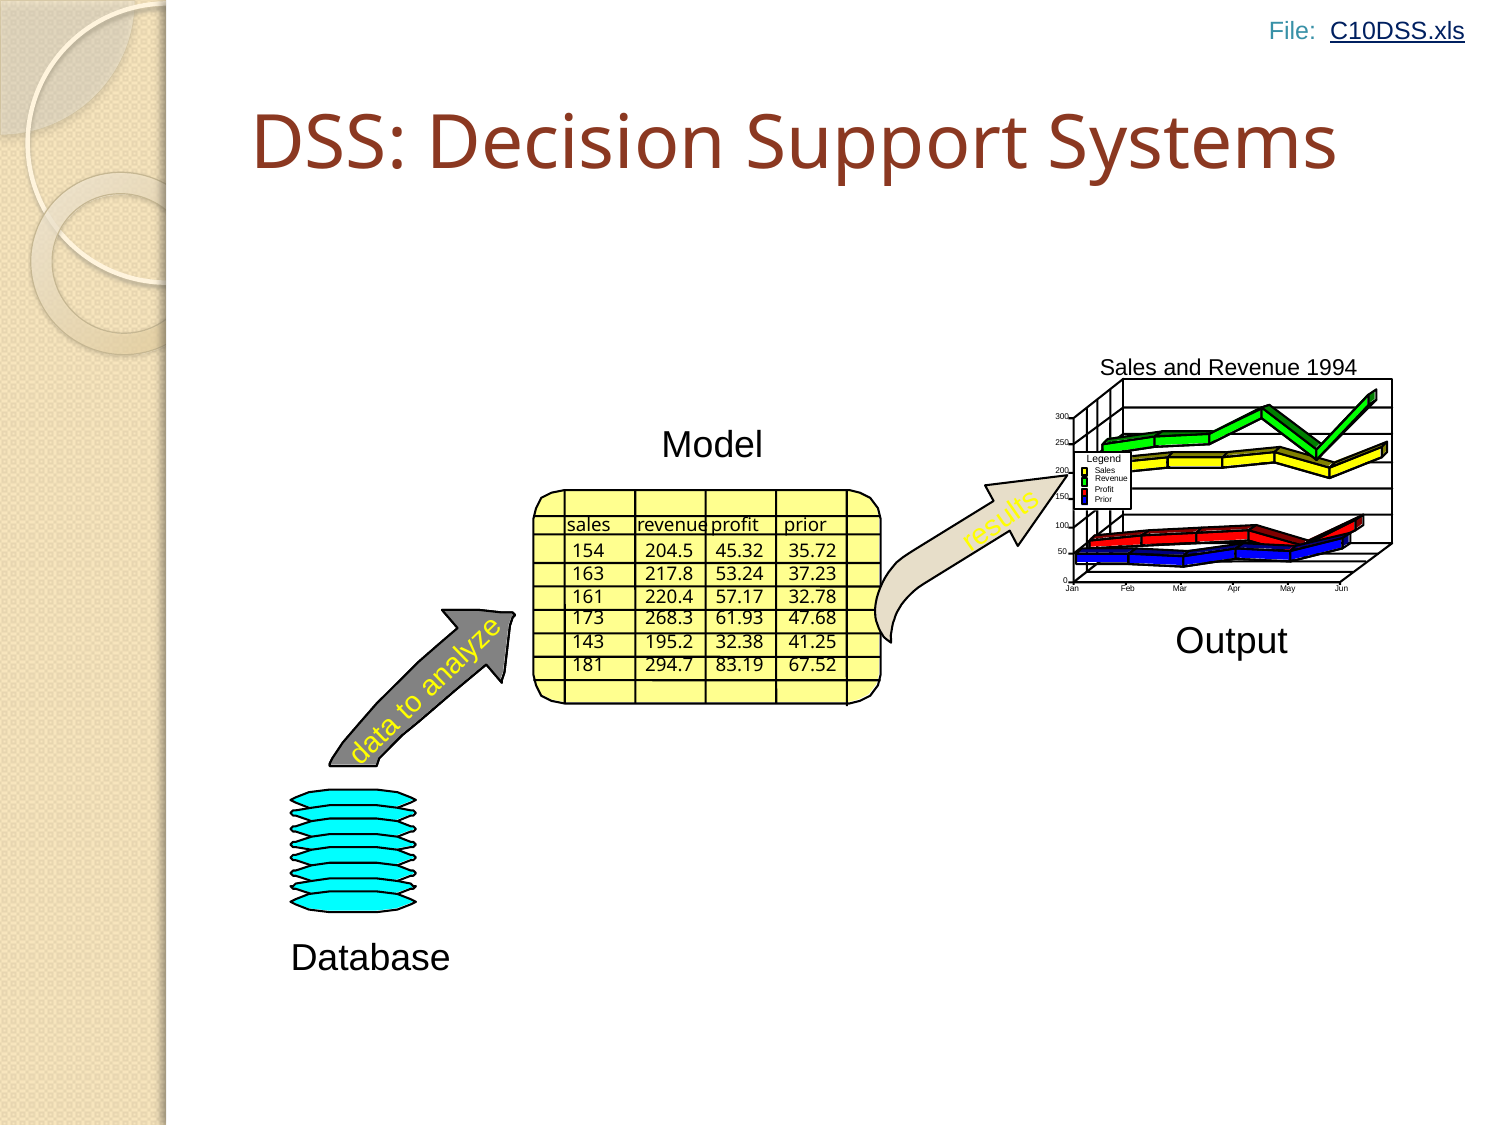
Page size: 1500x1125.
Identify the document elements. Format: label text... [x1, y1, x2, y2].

text_box [1248, 525, 1307, 544]
text_box 100 [1040, 515, 1085, 536]
text_box results [937, 464, 1062, 573]
text_box [533, 517, 551, 534]
text_box [1083, 554, 1378, 583]
text_box [1154, 431, 1209, 437]
text_box [1077, 554, 1128, 564]
text_box [1252, 419, 1266, 424]
text_box 163 [556, 554, 620, 577]
text_box [1274, 453, 1329, 477]
text_box [1128, 548, 1187, 557]
text_box [1073, 471, 1079, 510]
text_box [1274, 407, 1354, 420]
text_box [847, 490, 880, 516]
text_box [1275, 521, 1345, 539]
text_box [1128, 554, 1183, 566]
text_box [1087, 525, 1097, 542]
text_box [1316, 401, 1376, 460]
text_box [533, 563, 556, 586]
text_box [847, 681, 880, 704]
text_box data to analyze [323, 591, 524, 787]
text_box [1222, 447, 1277, 458]
text_box [1309, 433, 1329, 442]
text_box [1014, 527, 1032, 547]
text_box [1342, 532, 1351, 549]
text_box Apr [1212, 577, 1256, 598]
text_box [1098, 524, 1109, 533]
text_box [1235, 543, 1294, 552]
text_box [1329, 543, 1393, 554]
text_box [847, 517, 881, 534]
text_box [1123, 378, 1393, 407]
text_box profit [695, 504, 768, 530]
text_box [842, 517, 846, 530]
text_box 204.5 [630, 530, 700, 554]
text_box 50 [1042, 541, 1083, 562]
text_box Database [275, 925, 466, 986]
text_box 37.23 [773, 554, 852, 577]
text_box [1222, 453, 1274, 467]
text_box [533, 657, 556, 680]
text_box Mar [1157, 577, 1203, 598]
text_box 181 [556, 645, 620, 683]
text_box 154 [556, 530, 620, 554]
text_box [1137, 458, 1167, 470]
text_box [1196, 525, 1253, 533]
text_box Jun [1319, 577, 1364, 598]
text_box 47.68 [773, 598, 852, 621]
text_box 41.25 [773, 621, 852, 645]
text_box 161 [556, 577, 620, 598]
text_box [290, 805, 416, 821]
text_box [1248, 531, 1295, 545]
text_box [620, 634, 630, 656]
text_box [1363, 462, 1393, 466]
text_box [1167, 458, 1222, 467]
text_box Profit [1079, 478, 1130, 499]
text_box [1111, 514, 1360, 533]
text_box [329, 760, 338, 767]
text_box 294.7 [630, 645, 700, 683]
text_box [1345, 408, 1393, 433]
text_box 250 [1040, 431, 1085, 452]
text_box [534, 681, 564, 704]
text_box [1355, 514, 1364, 531]
text_box [636, 683, 705, 704]
text_box sales [551, 504, 622, 543]
text_box [1073, 511, 1086, 517]
text_box [1102, 431, 1159, 445]
text_box [706, 490, 776, 504]
text_box 0 [1048, 569, 1083, 590]
text_box [1291, 413, 1348, 433]
text_box Prior [1079, 489, 1128, 510]
text_box [1178, 463, 1393, 488]
text_box 32.78 [773, 577, 852, 598]
text_box [1351, 515, 1393, 543]
text_box [290, 818, 416, 837]
text_box [1141, 527, 1200, 536]
text_box [1235, 549, 1290, 561]
text_box Sales and Revenue 1994 [1084, 345, 1373, 388]
text_box revenue [622, 504, 695, 543]
text_box [290, 834, 416, 850]
text_box [1285, 446, 1307, 454]
text_box [1073, 408, 1086, 434]
text_box [1290, 533, 1347, 551]
text_box [533, 587, 556, 609]
text_box [1234, 423, 1279, 433]
text_box [620, 610, 630, 633]
text_box [1329, 448, 1381, 478]
text_box [1137, 433, 1296, 454]
text_box [1154, 434, 1209, 446]
text_box [852, 587, 880, 609]
text_box Output [1160, 608, 1303, 669]
text_box [1128, 543, 1235, 550]
text_box [852, 657, 881, 680]
text_box [533, 634, 556, 656]
text_box [1321, 434, 1393, 462]
text_box [290, 891, 416, 913]
text_box [620, 587, 630, 609]
text_box 61.93 [700, 598, 773, 621]
text_box [852, 634, 881, 656]
text_box [565, 490, 635, 504]
text_box 32.38 [700, 621, 773, 645]
text_box 35.72 [773, 530, 852, 554]
text_box [1098, 524, 1110, 534]
text_box [1087, 426, 1097, 443]
text_box May [1264, 577, 1311, 598]
text_box [1193, 489, 1393, 514]
text_box [1316, 395, 1368, 457]
text_box [985, 482, 1006, 494]
text_box [1209, 410, 1261, 444]
text_box [1111, 407, 1258, 437]
text_box [852, 610, 880, 633]
text_box [875, 535, 958, 643]
text_box [1261, 404, 1321, 449]
text_box [290, 789, 416, 808]
text_box [1274, 446, 1333, 468]
text_box [1183, 543, 1240, 557]
text_box [620, 563, 630, 586]
text_box [1364, 514, 1393, 519]
text_box [1337, 433, 1393, 441]
text_box 150 [1055, 486, 1073, 507]
text_box [1261, 408, 1316, 459]
text_box [290, 847, 416, 865]
text_box [565, 681, 635, 704]
text_box 67.52 [773, 645, 852, 683]
text_box [1322, 521, 1355, 538]
text_box [1196, 531, 1248, 543]
text_box [1128, 489, 1132, 510]
text_box [777, 683, 846, 704]
text_box [482, 644, 508, 683]
text_box [1368, 389, 1377, 405]
title DSS: Decision Support Systems [235, 45, 1466, 233]
text_box [1167, 452, 1225, 458]
text_box [1043, 475, 1068, 495]
text_box 217.8 [630, 554, 700, 577]
text_box Sales [1079, 460, 1131, 468]
text_box 57.17 [700, 577, 773, 598]
text_box 200 [1040, 460, 1073, 481]
text_box 173 [556, 598, 620, 621]
text_box File: C10DSS.xls [1253, 7, 1481, 53]
text_box [1098, 417, 1110, 442]
text_box Legend [1071, 445, 1137, 471]
text_box [1329, 442, 1384, 468]
text_box Feb [1105, 577, 1151, 598]
text_box [636, 490, 705, 504]
text_box prior [768, 504, 842, 530]
text_box 195.2 [630, 621, 700, 645]
text_box [1090, 530, 1146, 541]
text_box [620, 543, 630, 562]
text_box [852, 535, 881, 563]
text_box [777, 490, 846, 516]
text_box 143 [556, 621, 620, 645]
text_box Jan [1050, 577, 1095, 598]
text_box [441, 609, 469, 624]
text_box [1073, 562, 1086, 572]
text_box [1183, 549, 1235, 566]
text_box 45.32 [700, 530, 773, 554]
text_box [1111, 488, 1393, 523]
text_box [620, 657, 630, 680]
text_box [534, 490, 564, 516]
text_box [1083, 548, 1133, 554]
text_box [1141, 533, 1196, 545]
text_box [1308, 518, 1355, 541]
text_box [290, 878, 416, 894]
text_box Revenue [1079, 468, 1144, 489]
text_box 220.4 [630, 577, 700, 598]
text_box [1381, 441, 1388, 458]
text_box [1133, 463, 1308, 493]
text_box 83.19 [700, 645, 773, 683]
text_box [852, 564, 881, 586]
text_box [1090, 536, 1141, 548]
text_box 268.3 [630, 598, 700, 621]
text_box [533, 610, 556, 633]
text_box [1137, 452, 1170, 461]
text_box [1367, 407, 1393, 411]
text_box Model [646, 412, 779, 473]
text_box [1087, 511, 1097, 526]
text_box [290, 862, 416, 881]
text_box 53.24 [700, 554, 773, 577]
text_box [1098, 511, 1110, 525]
text_box 300 [1040, 405, 1085, 426]
text_box [1290, 539, 1342, 561]
text_box [533, 535, 556, 562]
text_box [1073, 527, 1086, 545]
text_box [1105, 437, 1154, 449]
text_box [1087, 379, 1123, 433]
text_box [706, 683, 776, 704]
